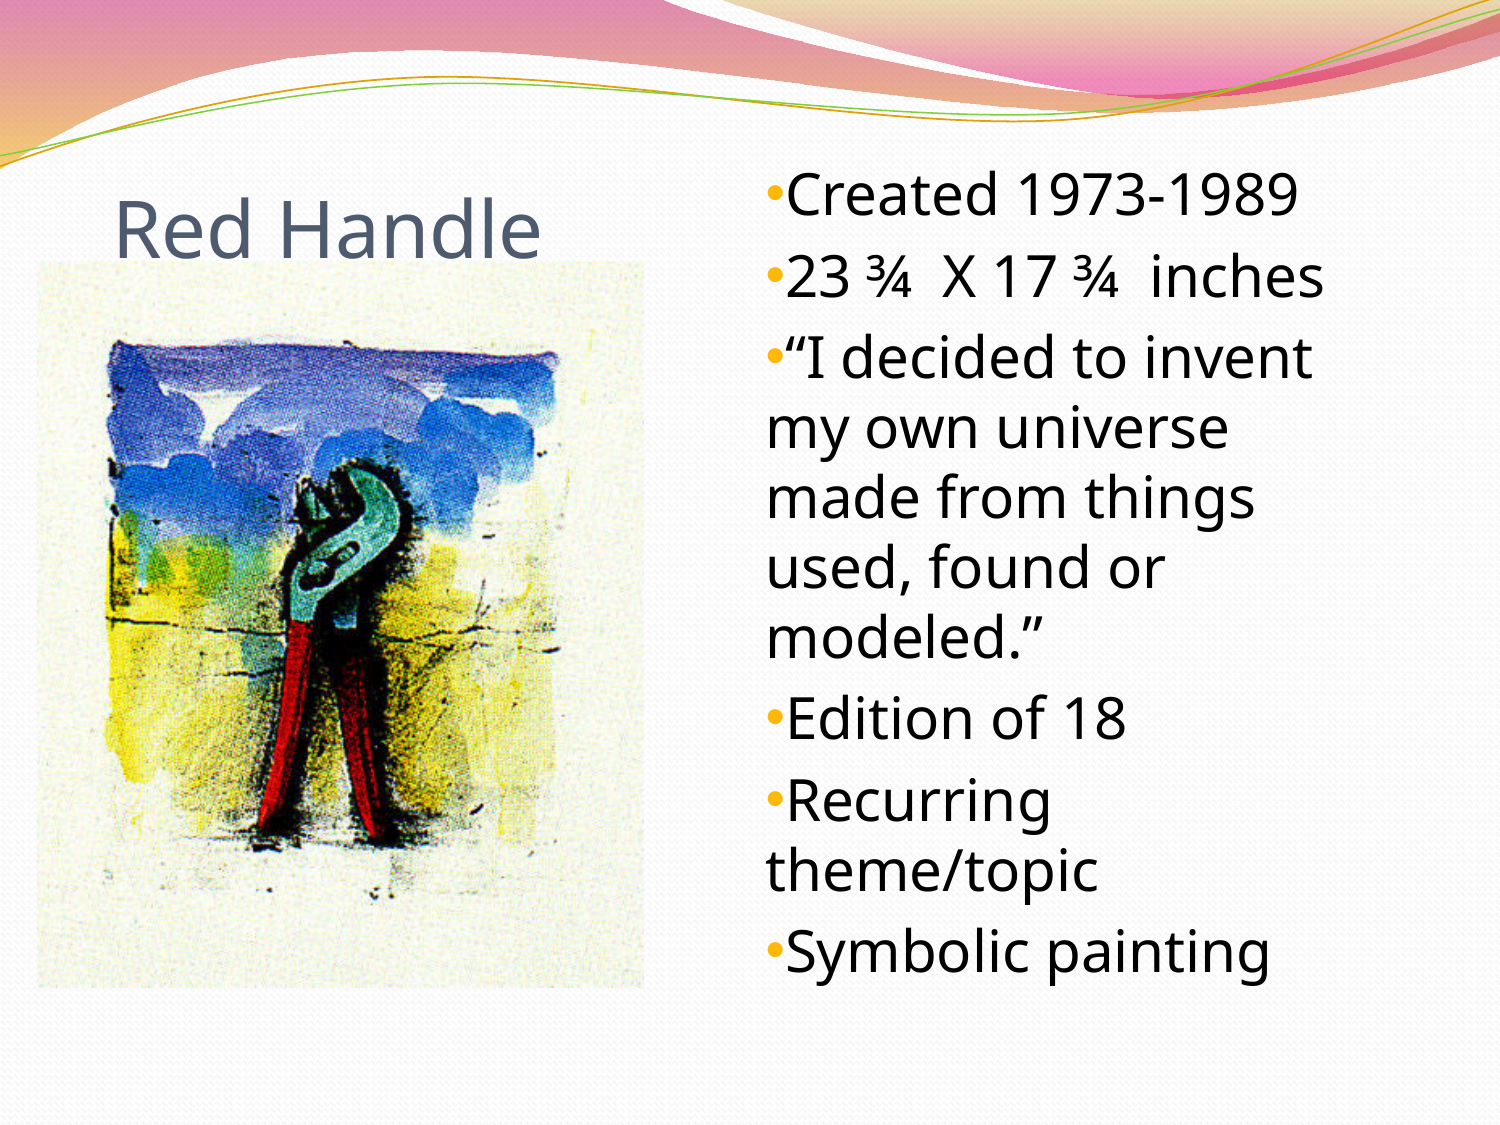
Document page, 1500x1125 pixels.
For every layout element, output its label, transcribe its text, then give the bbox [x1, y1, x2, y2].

title Red Handle [112, 84, 563, 261]
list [37, 262, 644, 988]
list Created 1973-1989 23 ¾ X 17 ¾ inches “I decided to invent my own universe made from things used, found or modeled.” Edition of 18 Recurring theme/topic Symbolic painting [762, 149, 1375, 1000]
